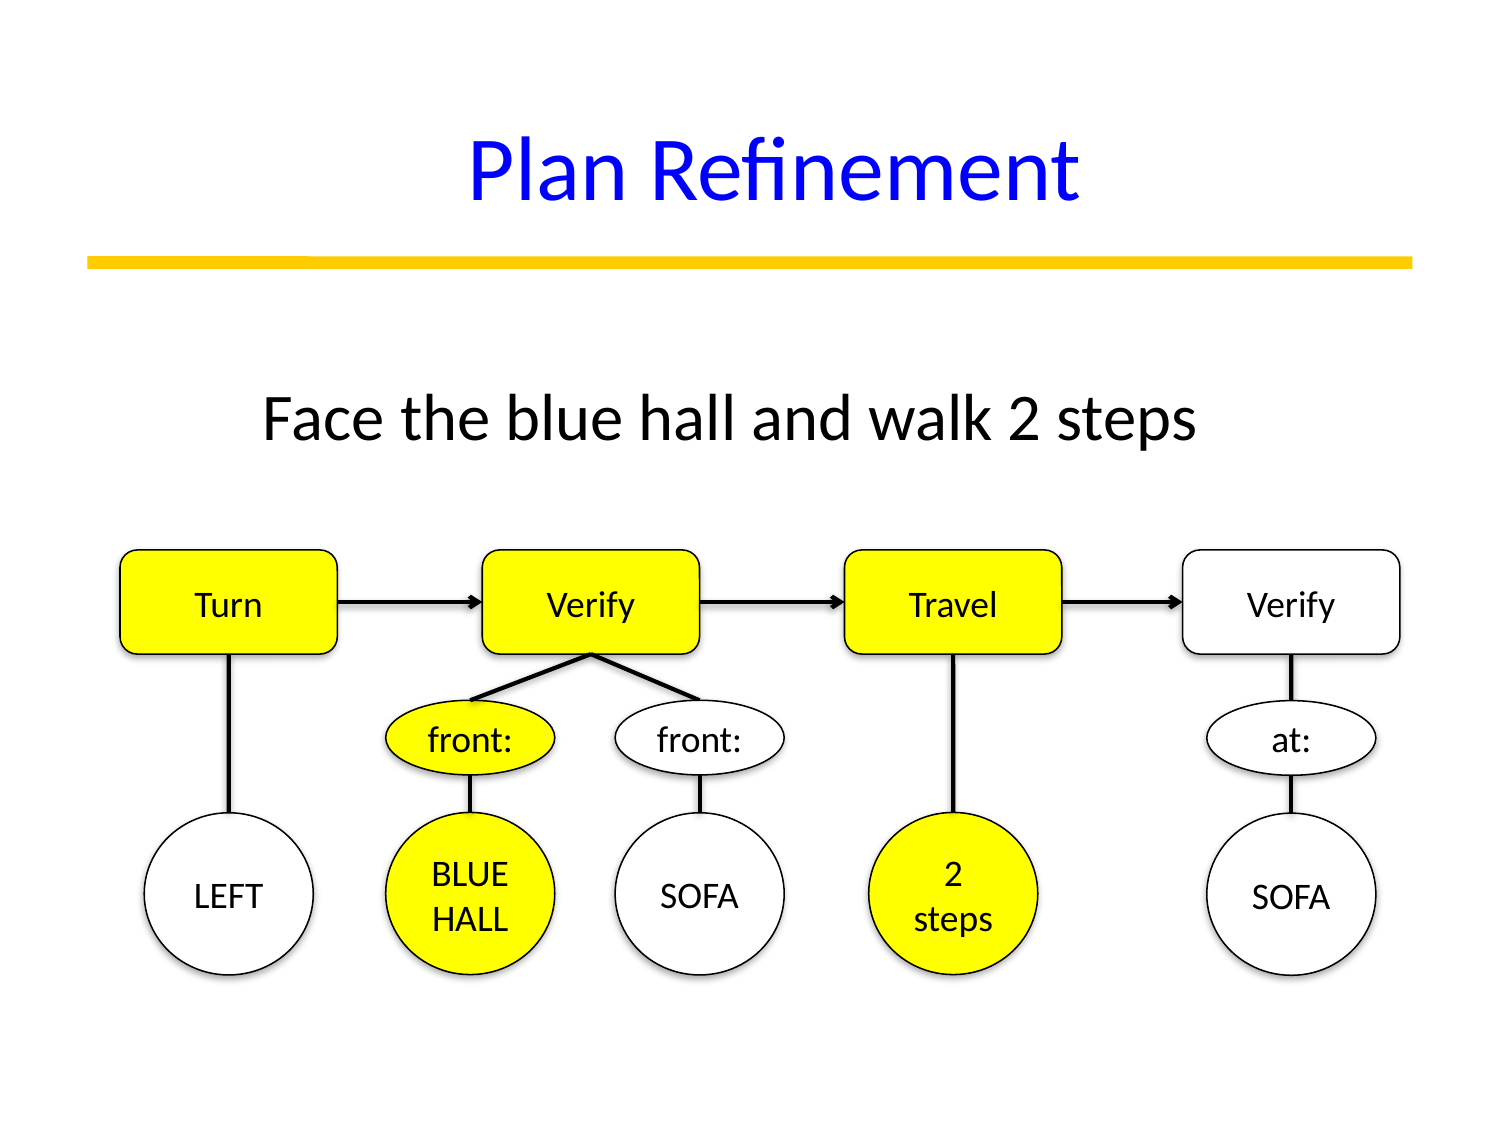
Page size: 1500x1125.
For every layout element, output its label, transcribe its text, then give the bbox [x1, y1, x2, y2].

text_box Face the blue hall and walk 2 steps [248, 366, 1292, 462]
text_box Plan Refinement [99, 70, 1450, 258]
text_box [119, 549, 1401, 976]
